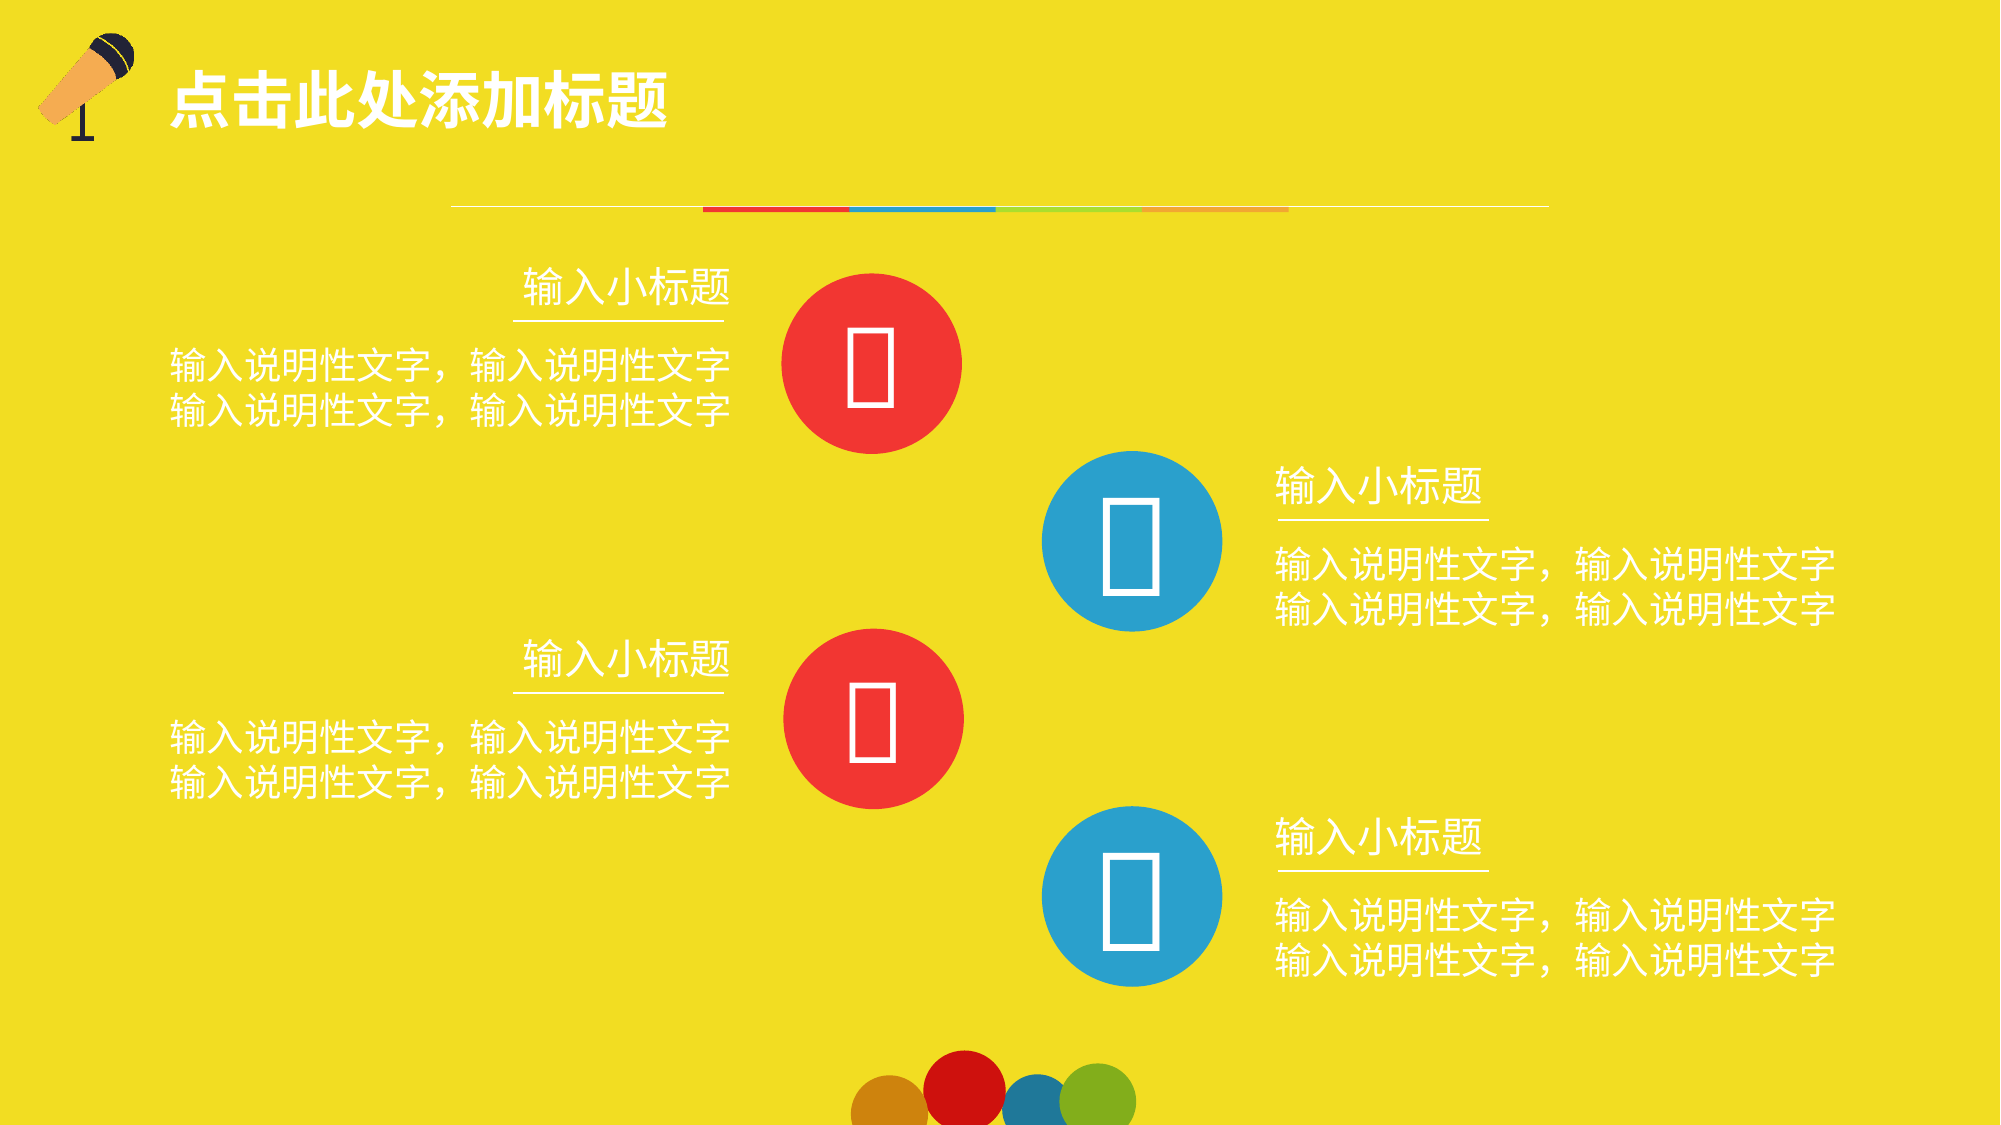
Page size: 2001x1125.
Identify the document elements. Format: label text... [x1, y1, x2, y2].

text_box 输入小标题 [1259, 803, 1542, 869]
text_box 输入说明性文字，输入说明性文字 输入说明性文字，输入说明性文字 [1259, 884, 1868, 990]
text_box  [780, 272, 963, 455]
text_box 点击此处添加标题 [155, 54, 712, 144]
text_box 输入说明性文字，输入说明性文字 输入说明性文字，输入说明性文字 [1259, 533, 1868, 639]
text_box  [1040, 805, 1224, 988]
text_box  [782, 627, 965, 811]
text_box 输入小标题 [464, 253, 747, 319]
picture [17, 18, 155, 156]
text_box 输入说明性文字，输入说明性文字 输入说明性文字，输入说明性文字 [138, 334, 747, 440]
text_box  [1040, 450, 1224, 633]
text_box 输入小标题 [464, 625, 747, 691]
text_box 输入说明性文字，输入说明性文字 输入说明性文字，输入说明性文字 [138, 706, 747, 812]
text_box 输入小标题 [1259, 452, 1542, 518]
